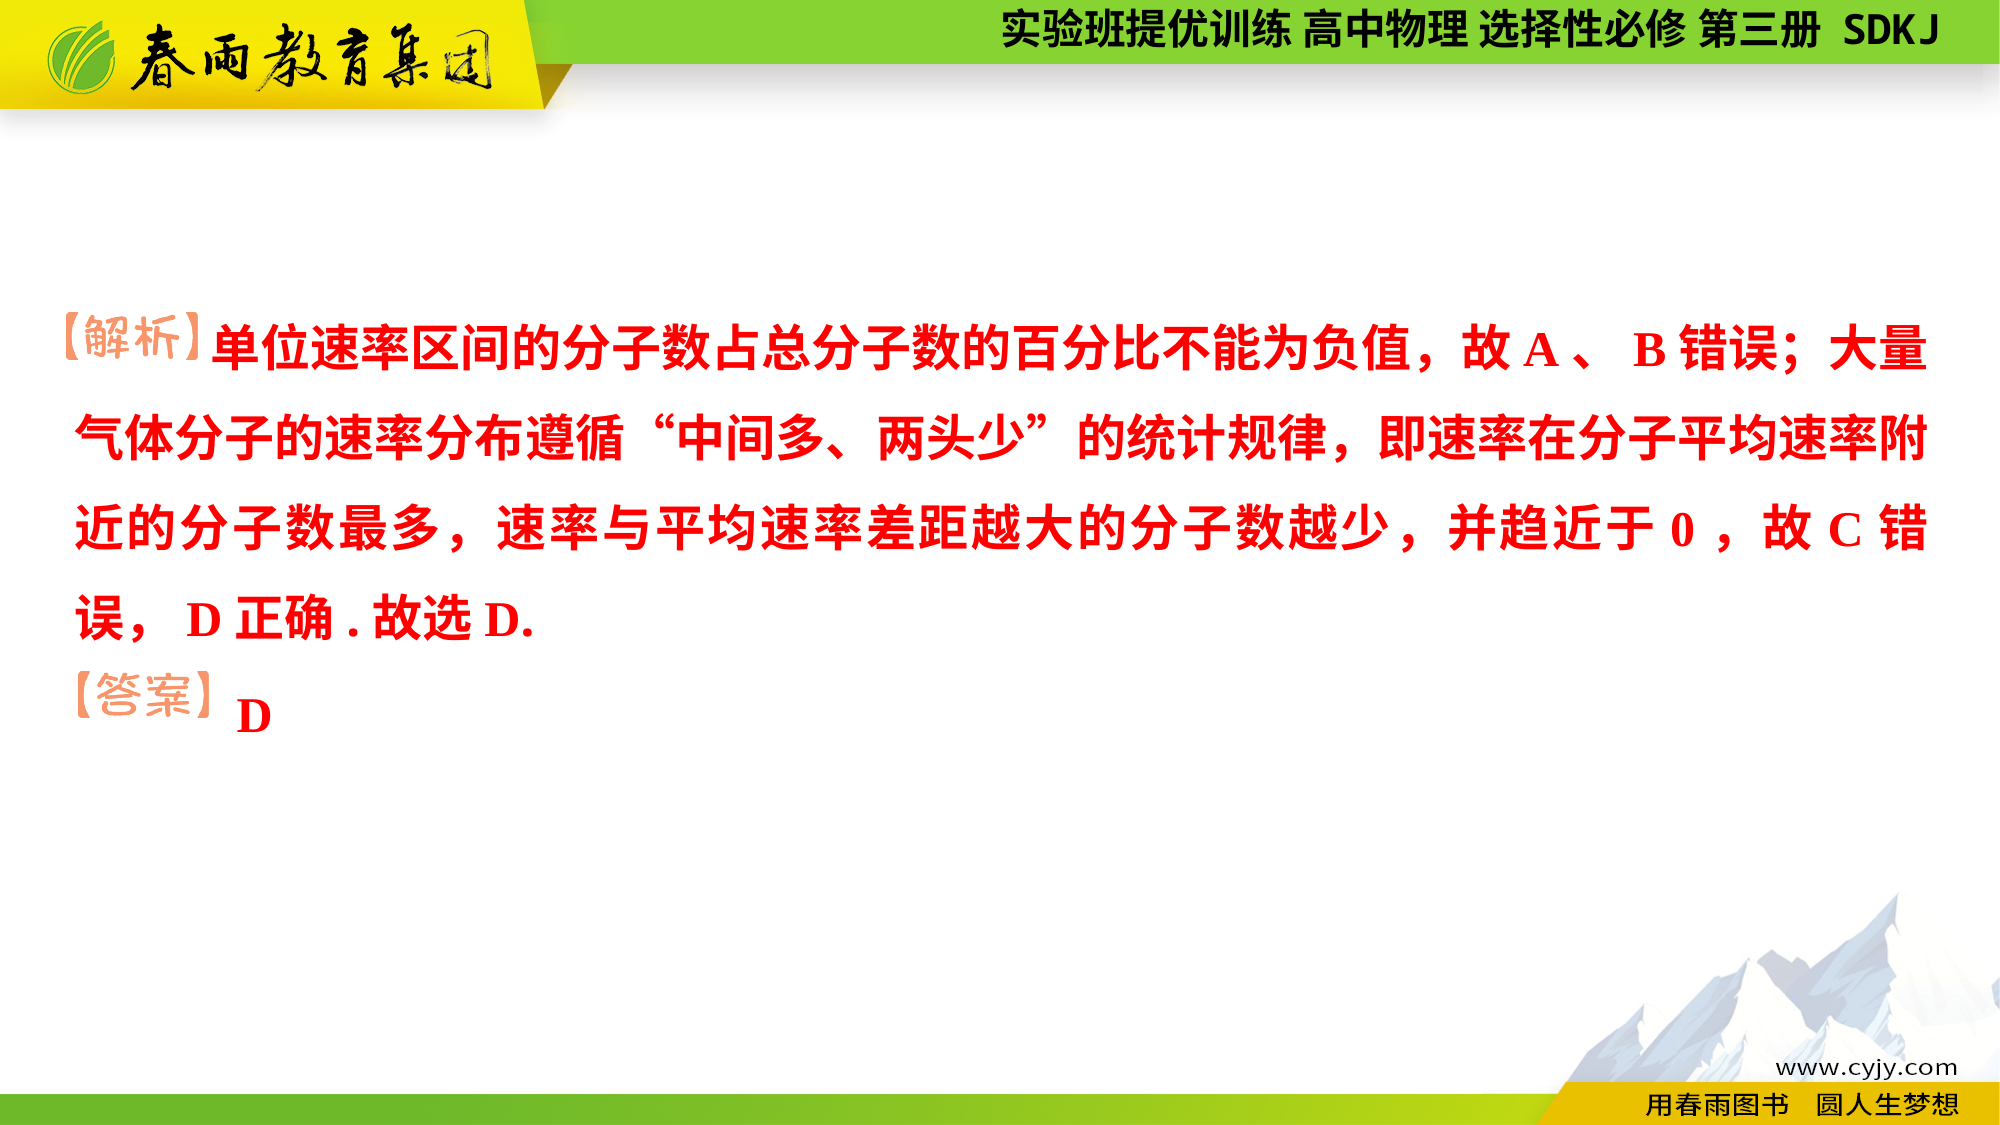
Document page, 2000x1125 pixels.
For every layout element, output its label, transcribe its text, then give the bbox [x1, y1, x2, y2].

list 单位速率区间的分子数占总分子数的百分比不能为负值，故A、B错误；大量气体分子的速率分布遵循“中间多、两头少”的统计规律，即速率在分子平均速率附近的分子数最多，速率与平均速率差距越大的分子数越少，并趋近于0，故C错误，D正确.故选D. [59, 278, 1944, 644]
picture [0, 0, 2000, 1125]
text_box D [59, 644, 1944, 750]
